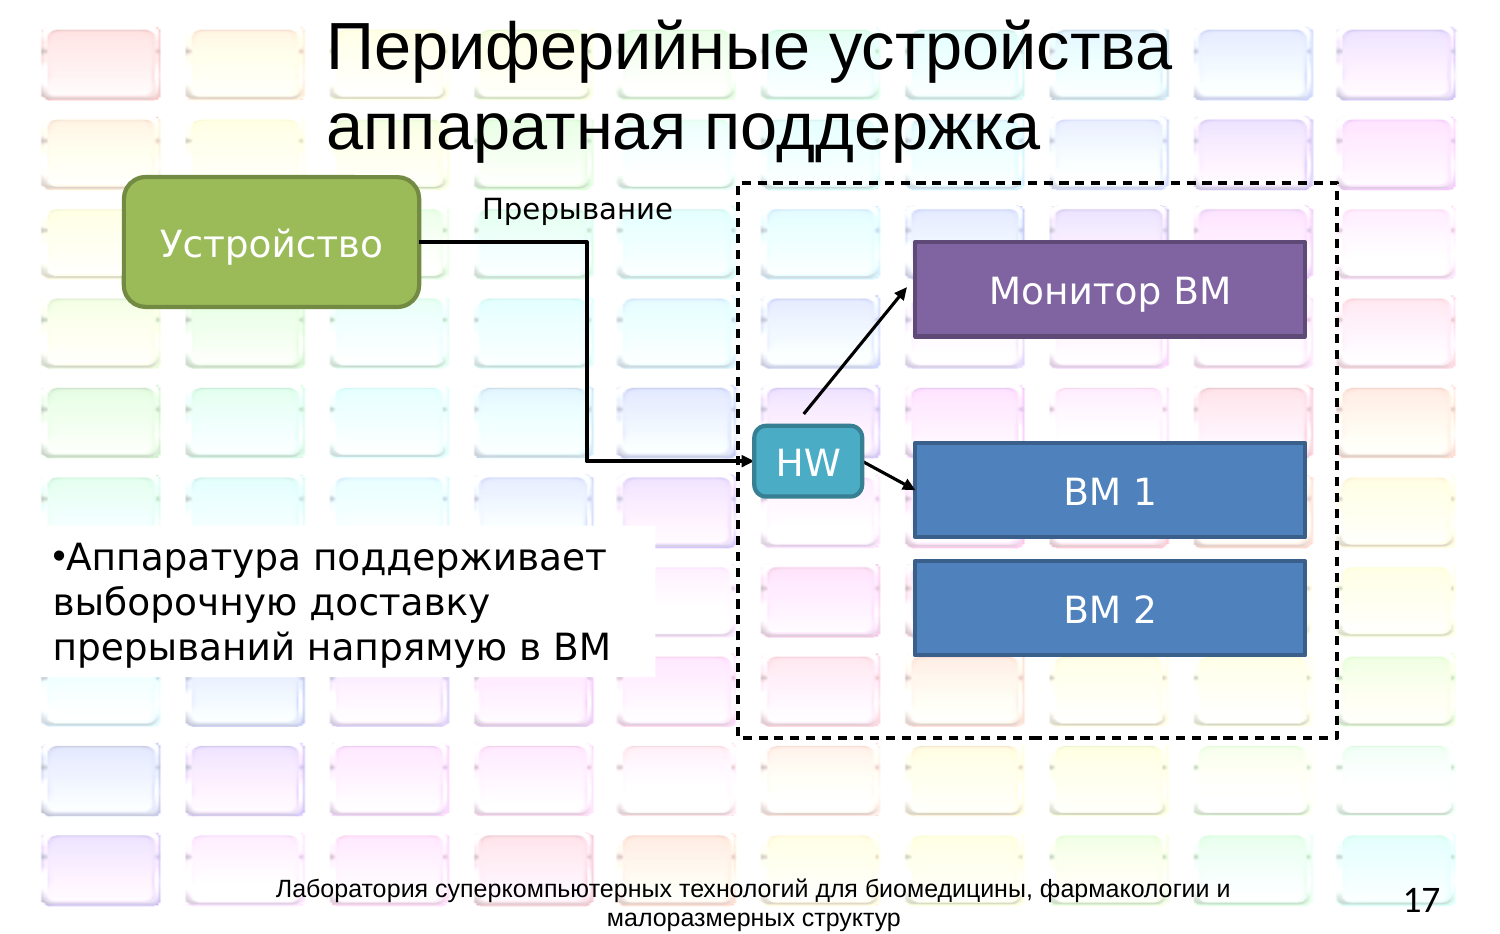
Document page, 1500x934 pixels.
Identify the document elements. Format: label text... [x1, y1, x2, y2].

text_box Прерывание [467, 183, 689, 233]
text_box [738, 182, 1338, 739]
text_box Устройство [123, 177, 420, 307]
text_box 17 [1387, 868, 1473, 918]
picture [0, 0, 1500, 933]
text_box [419, 242, 754, 468]
text_box [863, 461, 916, 491]
text_box Периферийные устройства аппаратная поддержка [75, 17, 1425, 148]
text_box HW [754, 425, 863, 497]
text_box Лаборатория суперкомпьютерных технологий для биомедицины, фармакологии и малоразмерных структур [171, 864, 1338, 915]
text_box [803, 287, 907, 415]
text_box Аппаратура поддерживает выборочную доставку прерываний напрямую в ВМ [38, 525, 656, 678]
